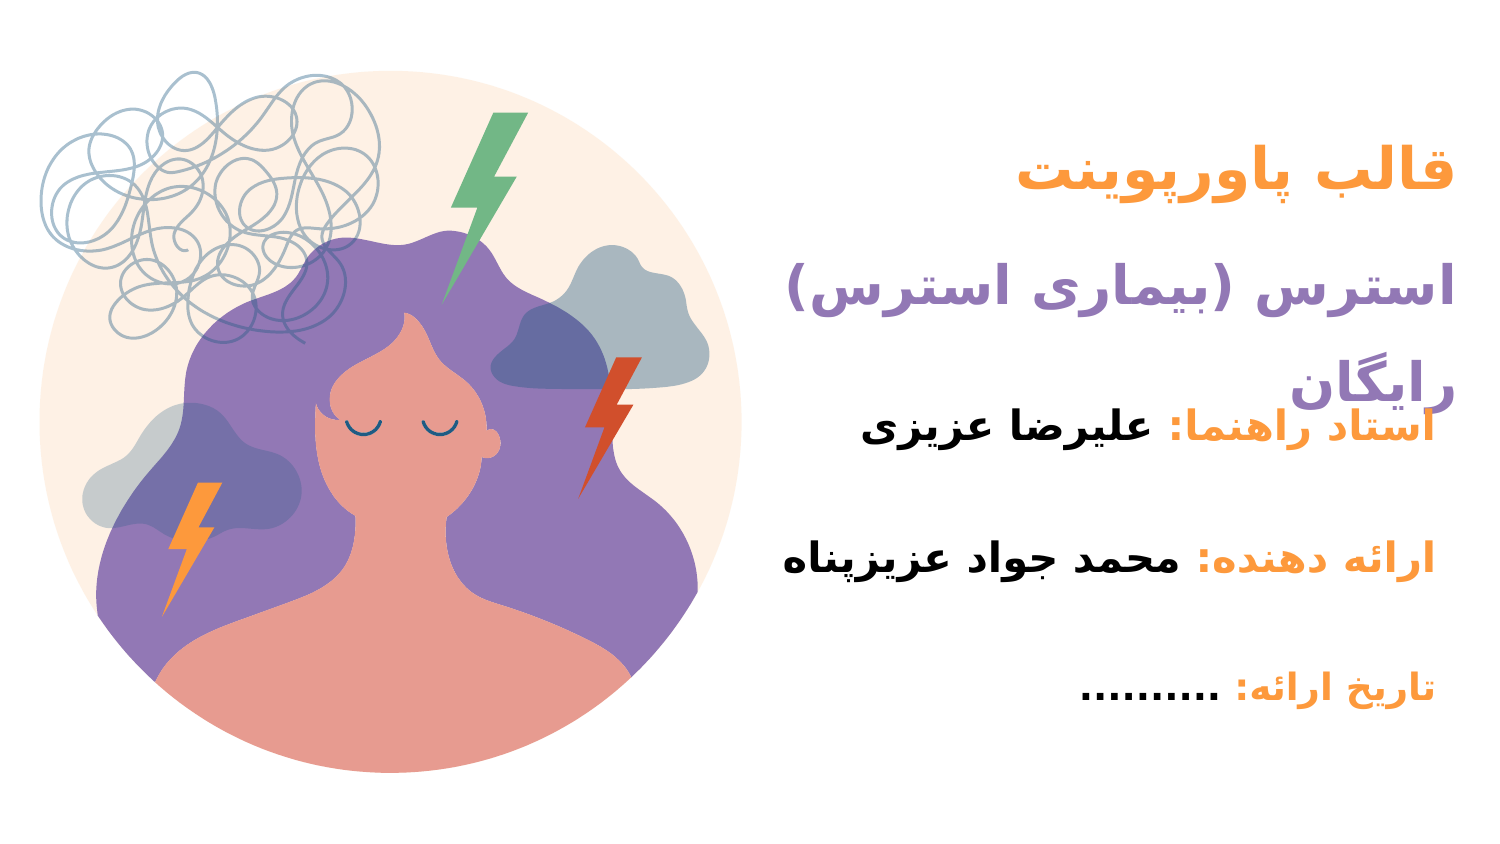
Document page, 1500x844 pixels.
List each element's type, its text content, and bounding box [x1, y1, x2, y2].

text_box قالب پاورپوینت استرس (بیماری استرس) رایگان [747, 88, 1473, 420]
text_box ارائه دهنده: محمد جواد عزیزپناه [747, 523, 1452, 589]
text_box تاریخ ارائه: .......... [747, 655, 1452, 716]
text_box استاد راهنما: علیرضا عزیزی [747, 390, 1452, 456]
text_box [39, 70, 742, 774]
